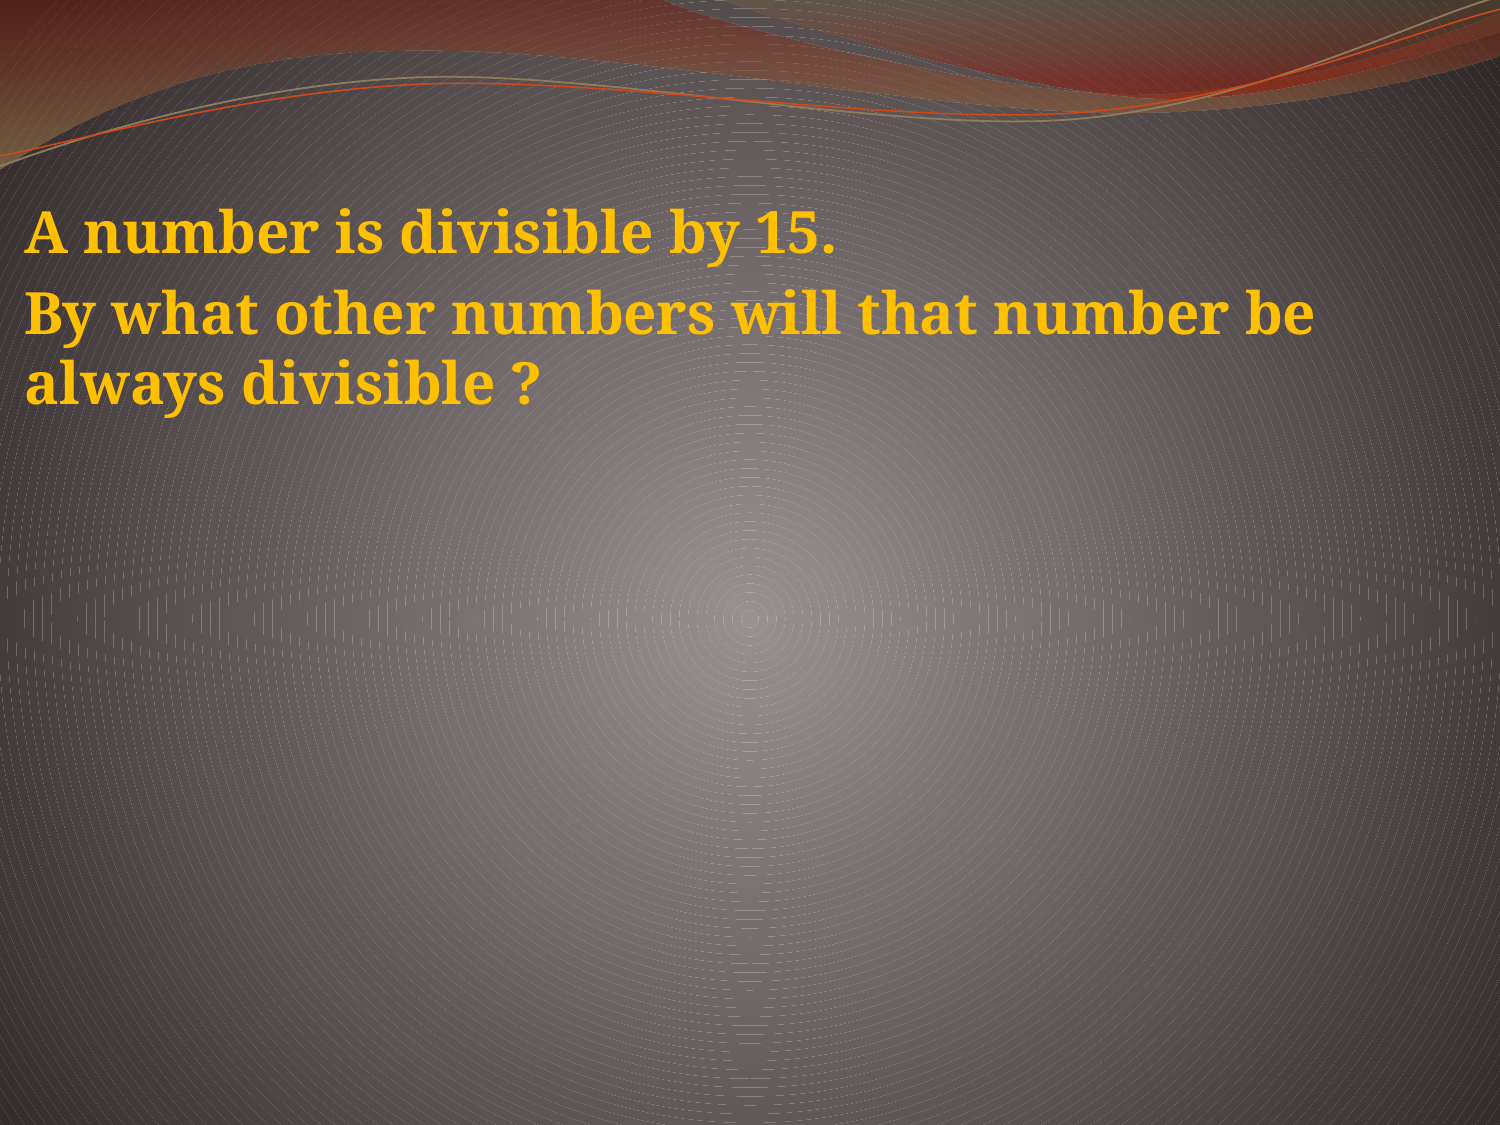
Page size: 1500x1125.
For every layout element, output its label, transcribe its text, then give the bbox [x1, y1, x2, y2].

subtitle A number is divisible by 15. By what other numbers will that number be always divisible ? [24, 187, 1500, 475]
